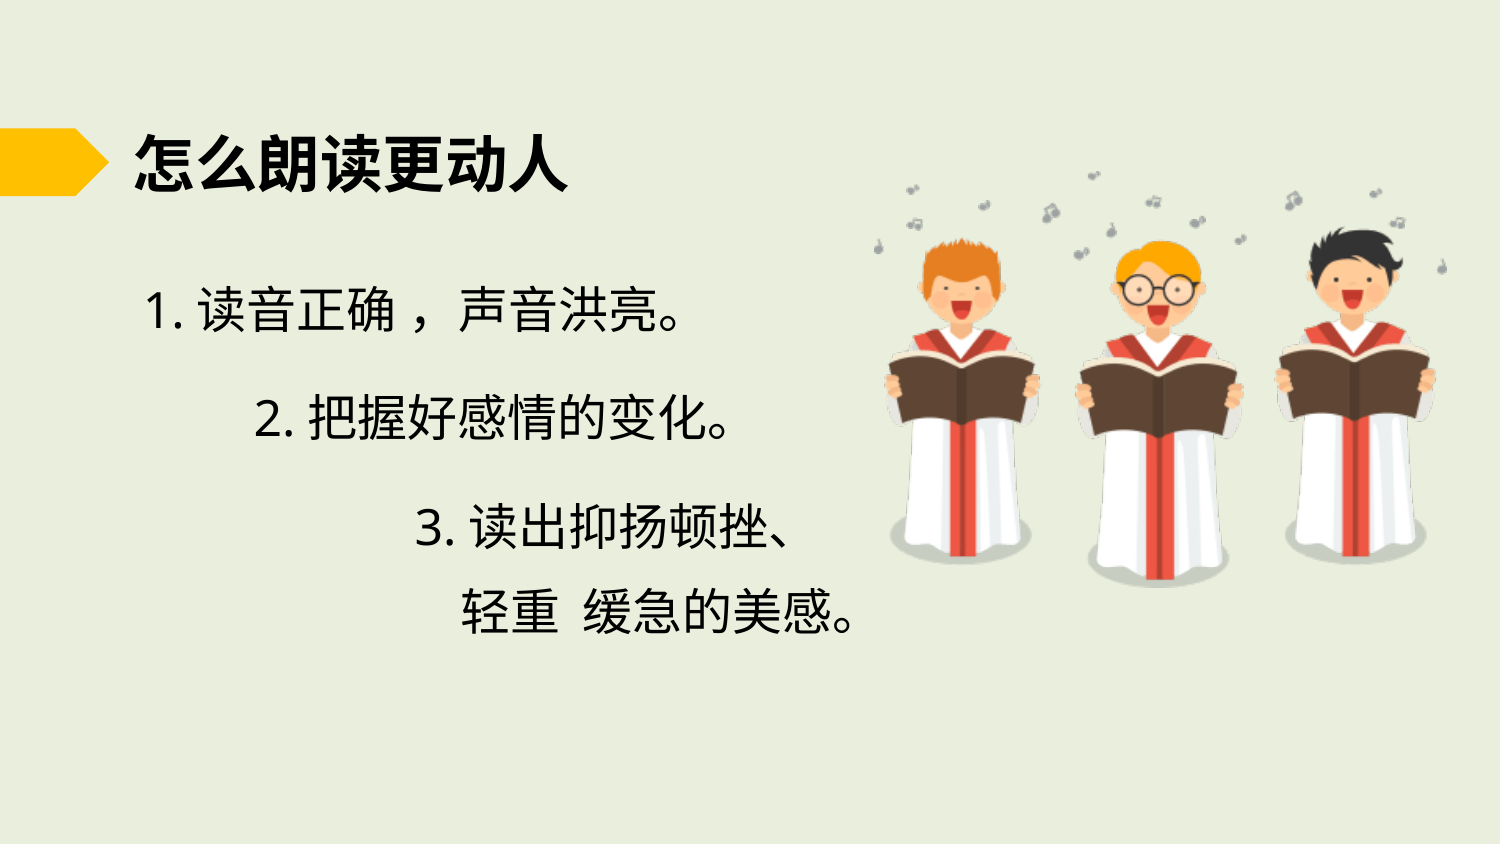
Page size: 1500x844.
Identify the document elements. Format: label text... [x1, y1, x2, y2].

text_box 2.把握好感情的变化。 [242, 381, 817, 453]
picture [874, 171, 1447, 588]
text_box 3.读出抑扬顿挫、 轻重 缓急的美感。 [403, 490, 973, 647]
text_box 1.读音正确 ，声音洪亮。 [131, 272, 770, 344]
text_box [0, 127, 111, 198]
text_box 怎么朗读更动人 [121, 118, 695, 206]
